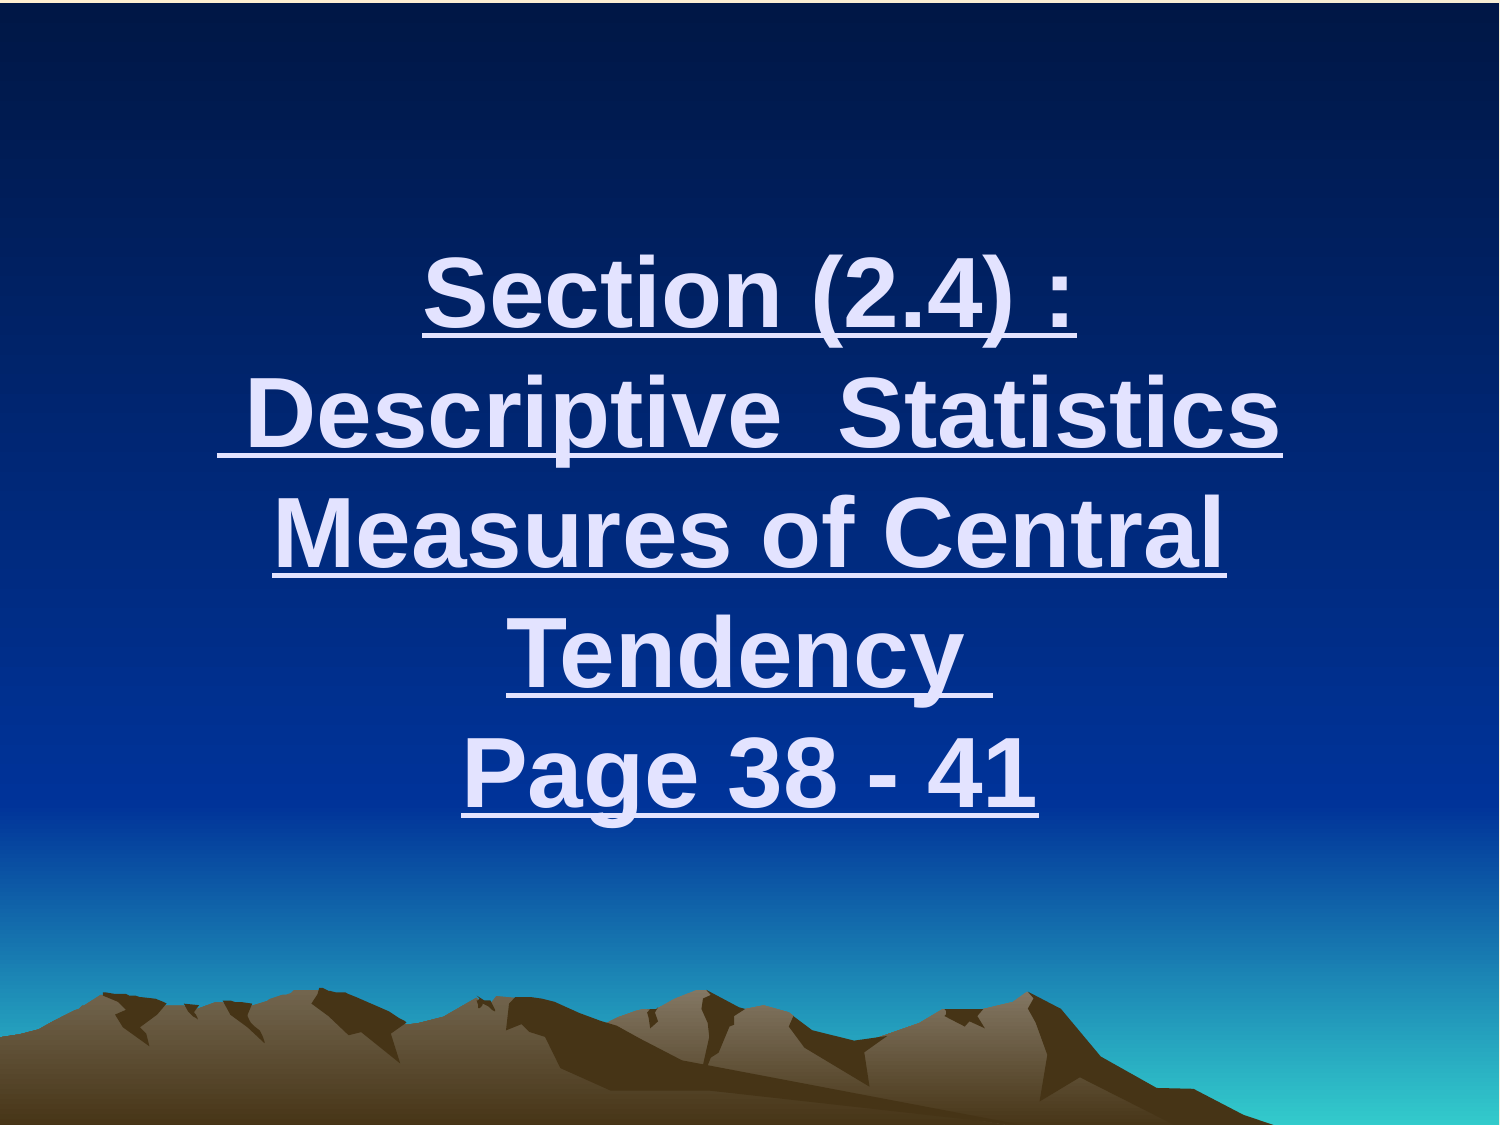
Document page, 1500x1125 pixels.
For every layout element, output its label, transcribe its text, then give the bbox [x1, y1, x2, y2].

title Section (2.4) : Descriptive Statistics Measures of Central Tendency Page 38 - 41 [111, 196, 1388, 859]
